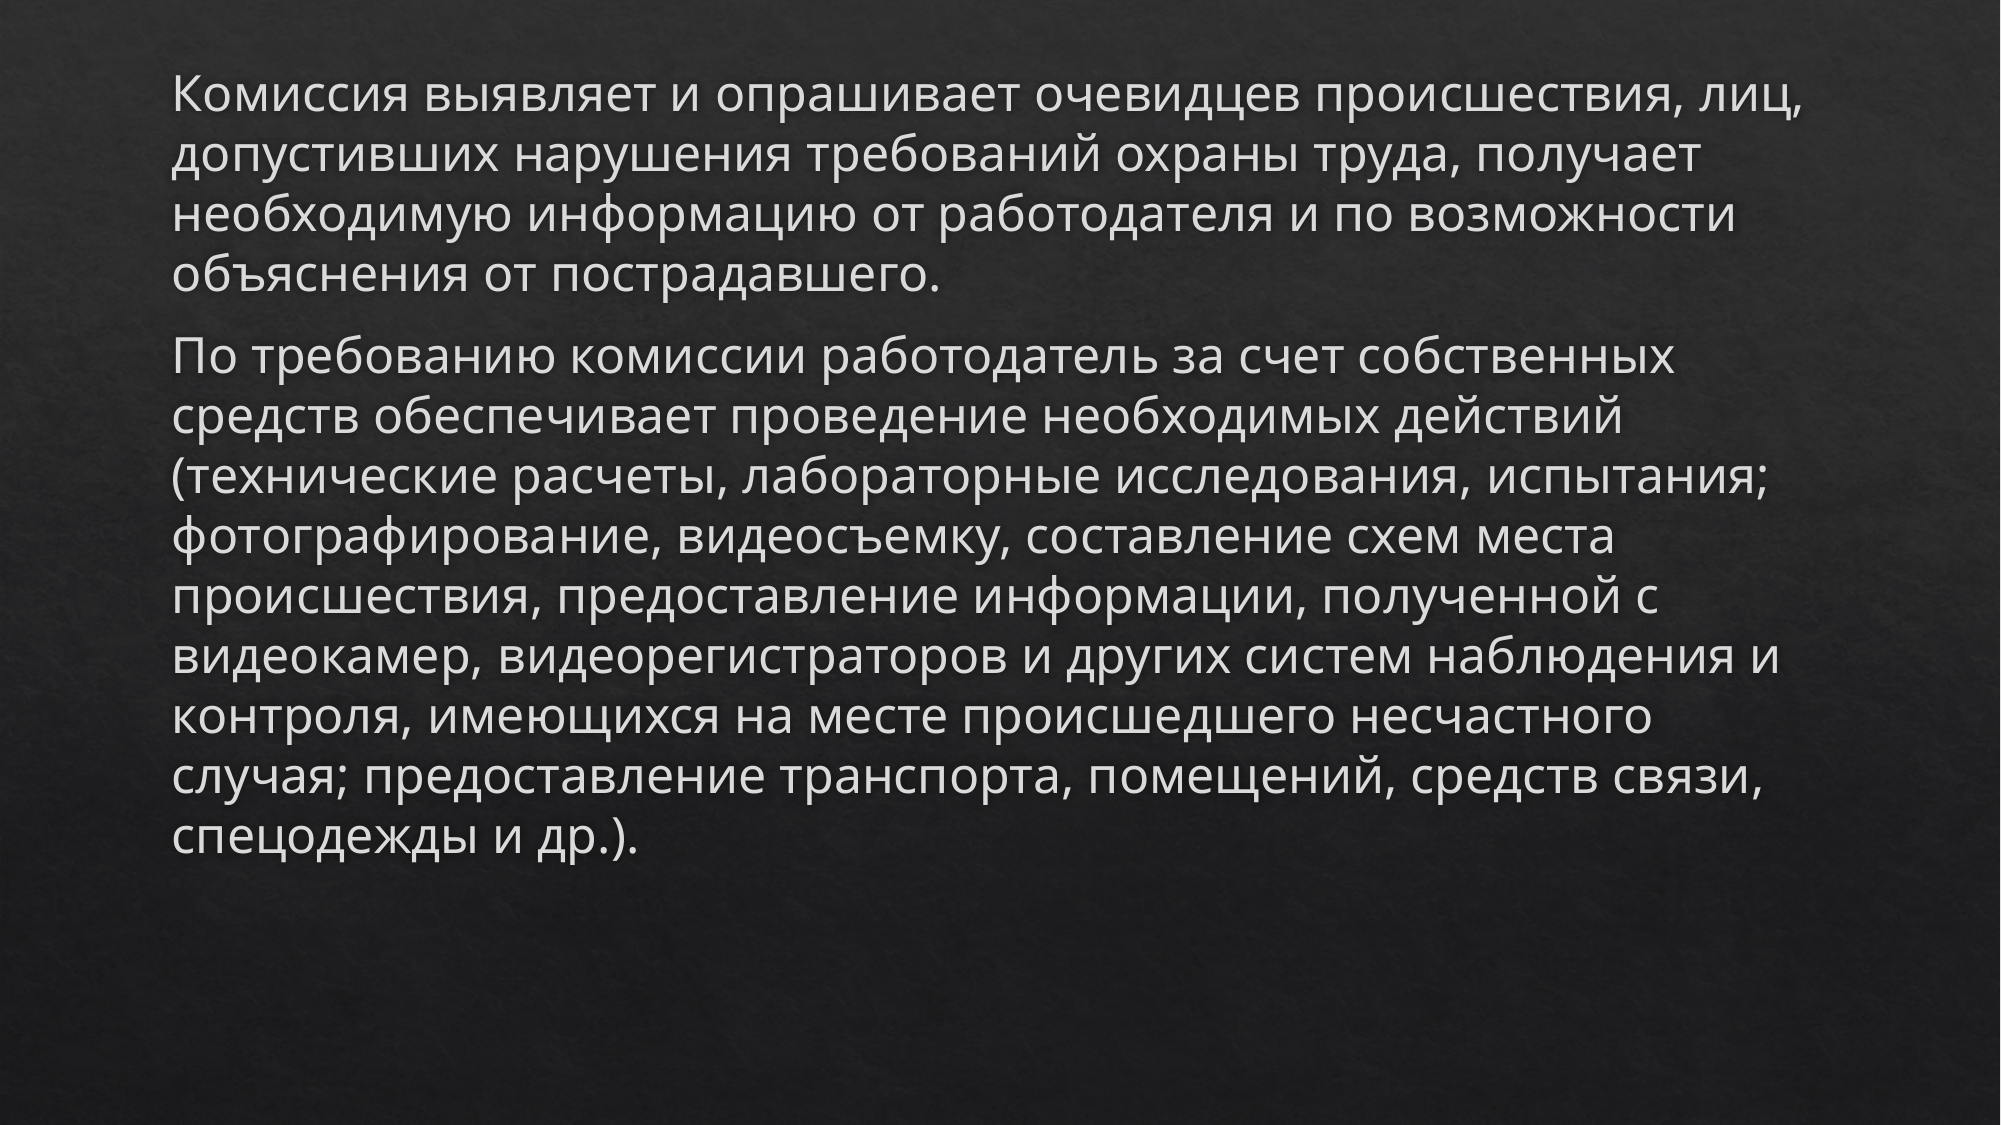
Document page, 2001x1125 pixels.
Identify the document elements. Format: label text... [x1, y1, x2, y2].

list Комиссия выявляет и опрашивает очевидцев происшествия, лиц, допустивших нарушения требований охраны труда, получает необходимую информацию от работодателя и по возможности объяснения от пострадавшего. По требованию комиссии работодатель за счет собственных средств обеспечивает проведение необходимых действий (технические расчеты, лабораторные исследования, испытания; фотографирование, видеосъемку, составление схем места происшествия, предоставление информации, полученной с видеокамер, видеорегистраторов и других систем наблюдения и контроля, имеющихся на месте происшедшего несчастного случая; предоставление транспорта, помещений, средств связи, спецодежды и др.). [150, 53, 1850, 720]
